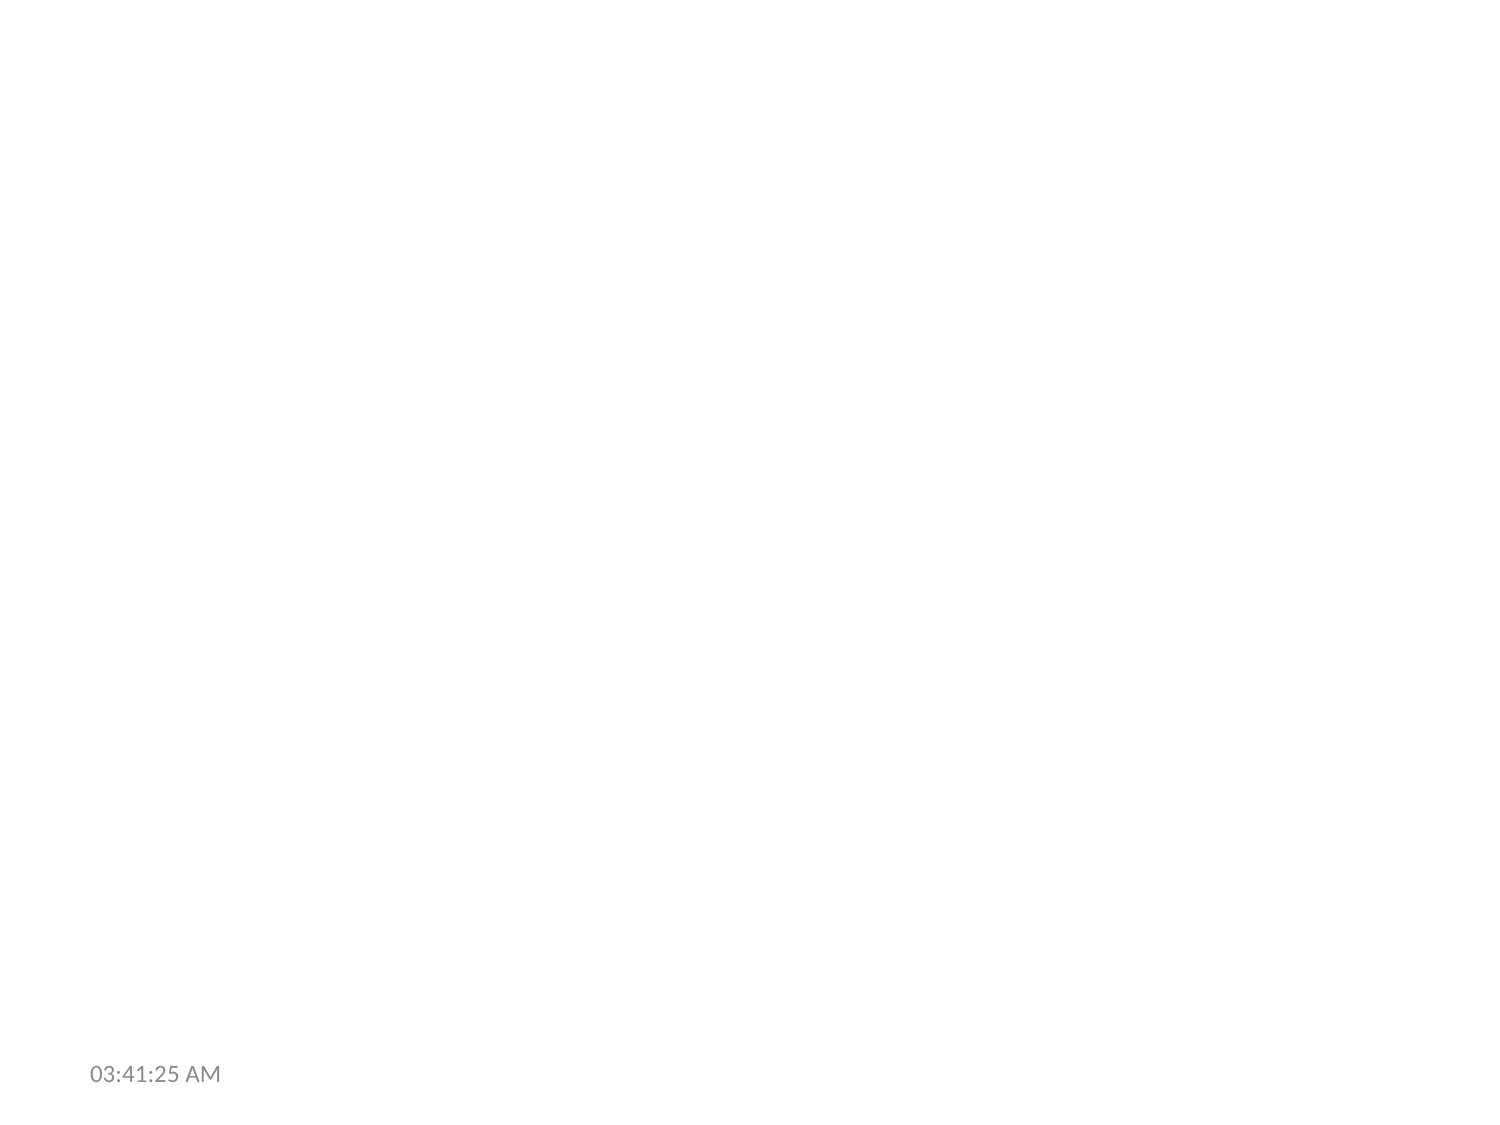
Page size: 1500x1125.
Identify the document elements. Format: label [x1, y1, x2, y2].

slide_number [75, 1042, 425, 1103]
